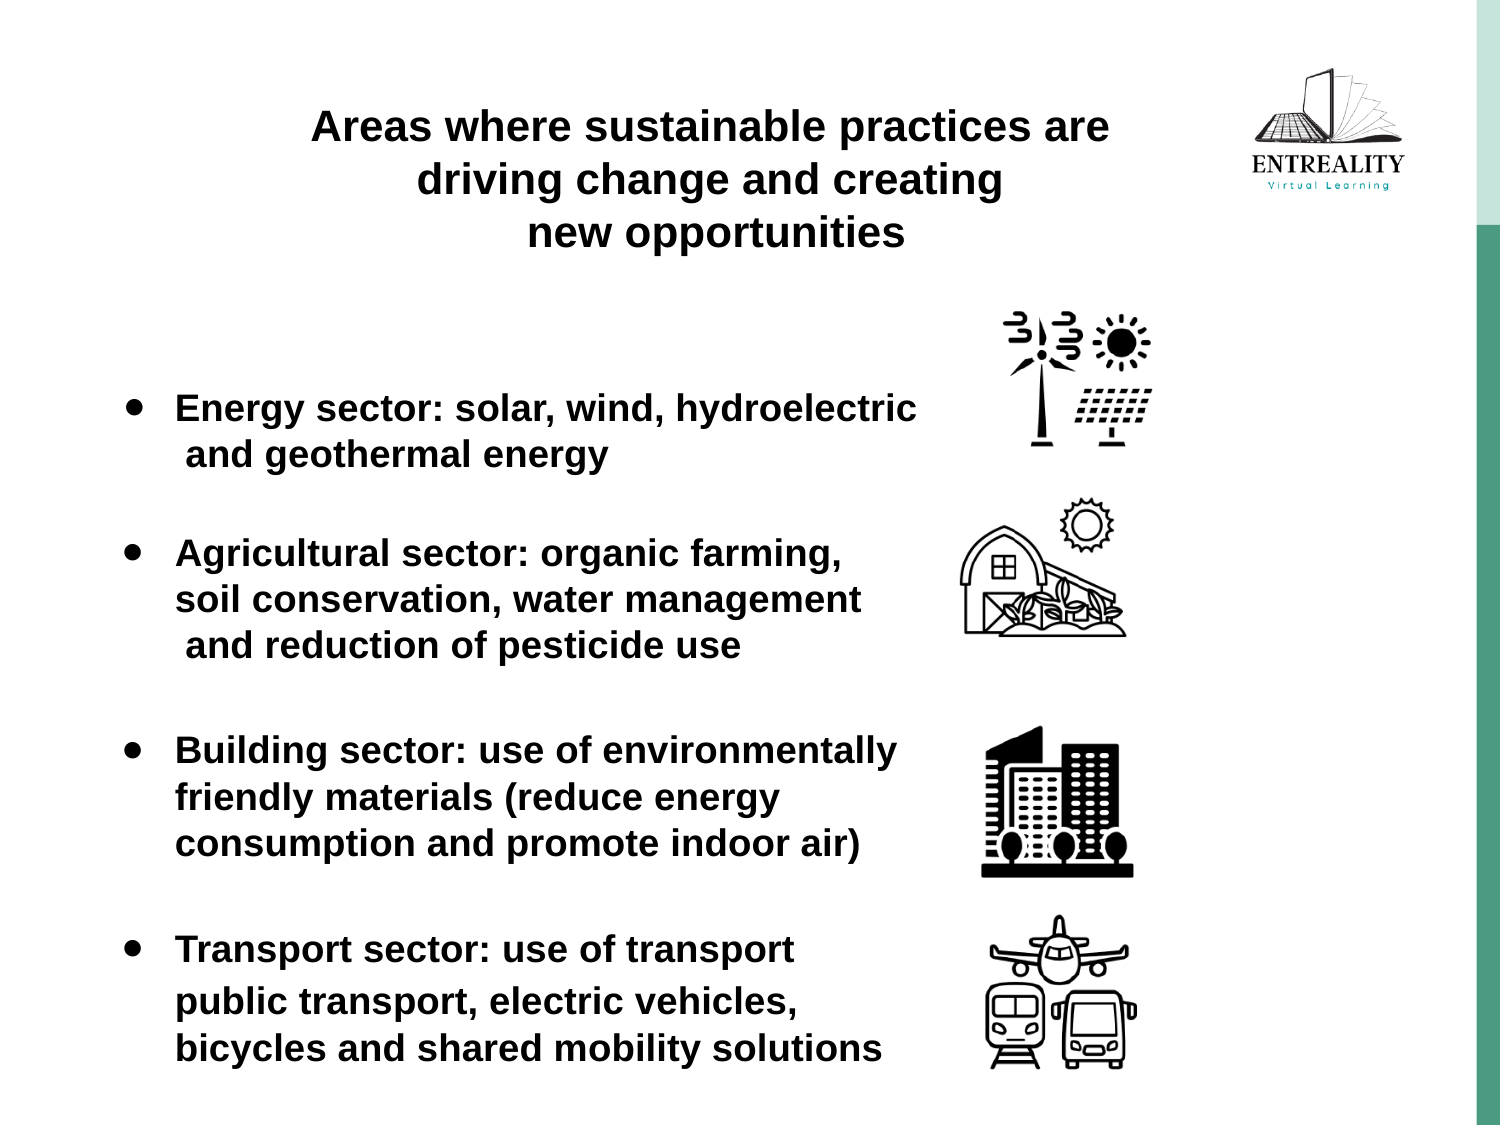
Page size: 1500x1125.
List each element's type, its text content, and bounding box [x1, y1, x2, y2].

picture [993, 298, 1160, 469]
list Areas where sustainable practices are driving change and creating new opportunities Energy sector: solar, wind, hydroelectric and geothermal energy Agricultural sector: organic farming, soil conservation, water management and reduction of pesticide use Building sector: use of environmentally friendly materials (reduce energy consumption and promote indoor air) Transport sector: use of transport public transport, electric vehicles, bicycles and shared mobility solutions [90, 90, 1344, 1078]
picture [950, 477, 1142, 648]
picture [1198, 0, 1458, 259]
picture [962, 901, 1142, 1078]
picture [974, 722, 1148, 893]
